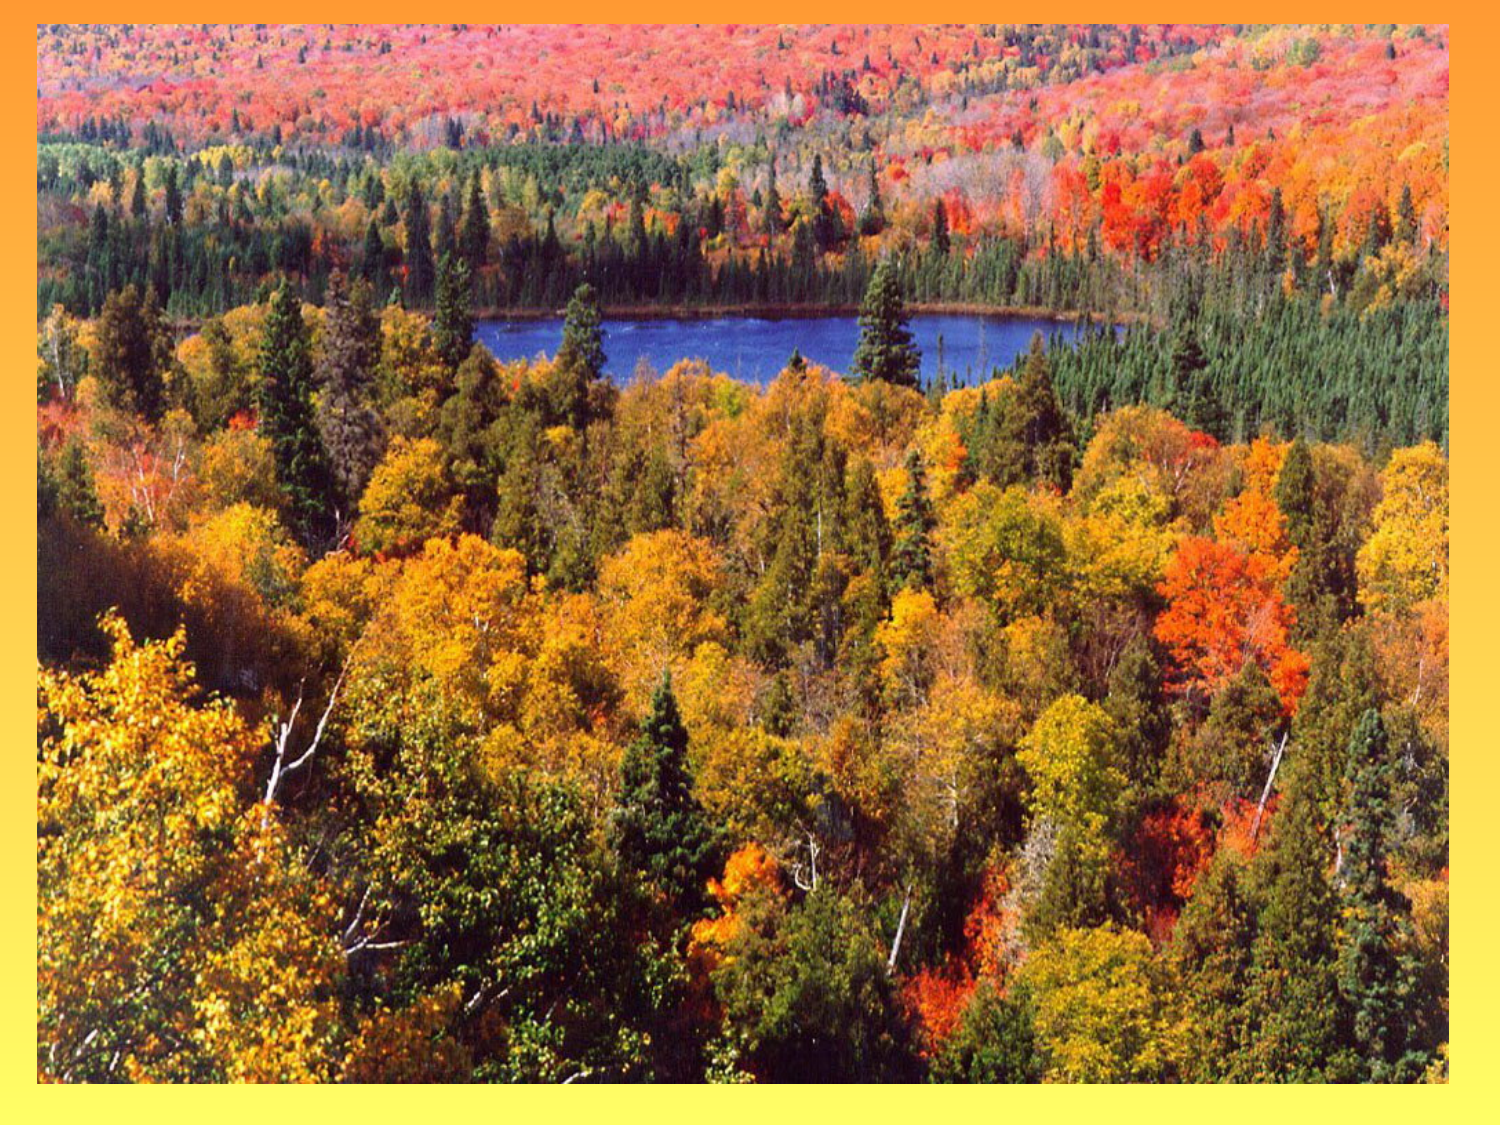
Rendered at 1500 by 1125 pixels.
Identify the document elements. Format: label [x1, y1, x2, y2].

picture [37, 24, 1450, 1084]
